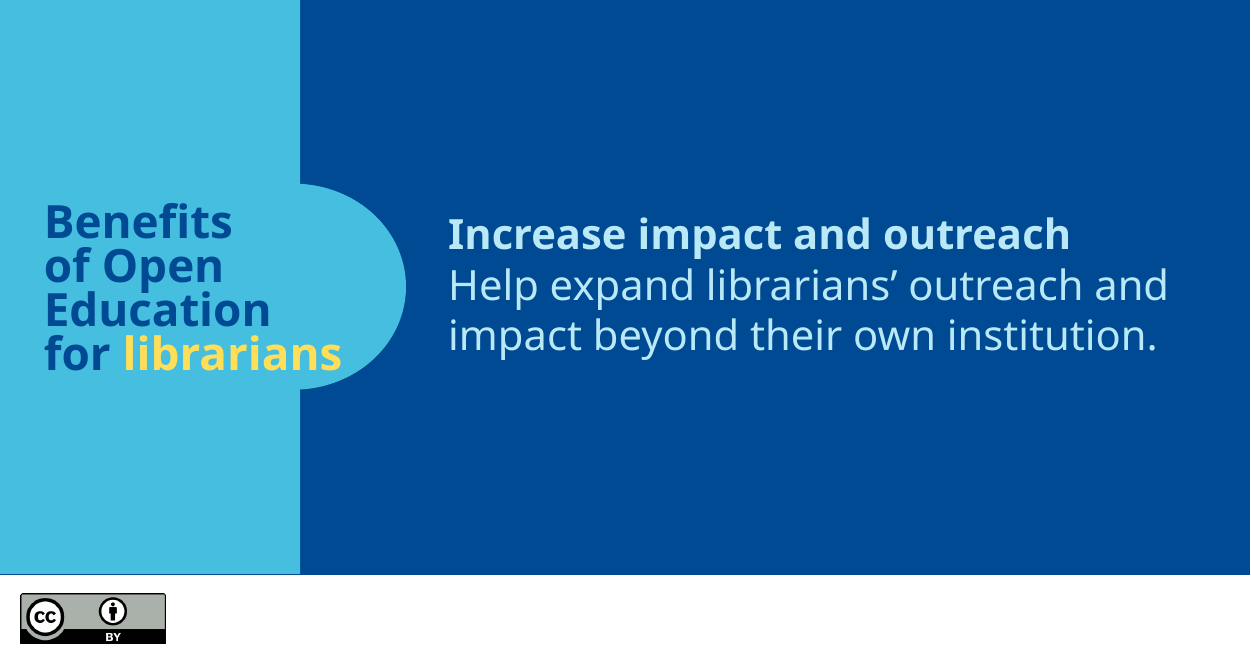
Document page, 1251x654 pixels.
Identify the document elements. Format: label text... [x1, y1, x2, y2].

text_box [252, 183, 336, 191]
picture [20, 592, 166, 645]
text_box [373, 213, 407, 360]
text_box [0, 0, 301, 574]
text_box Increase impact and outreach Help expand librarians’ outreach and impact beyond their own institution. [435, 196, 1198, 371]
text_box [0, 582, 1250, 654]
text_box Benefits of Open Education for librarians [31, 191, 373, 392]
